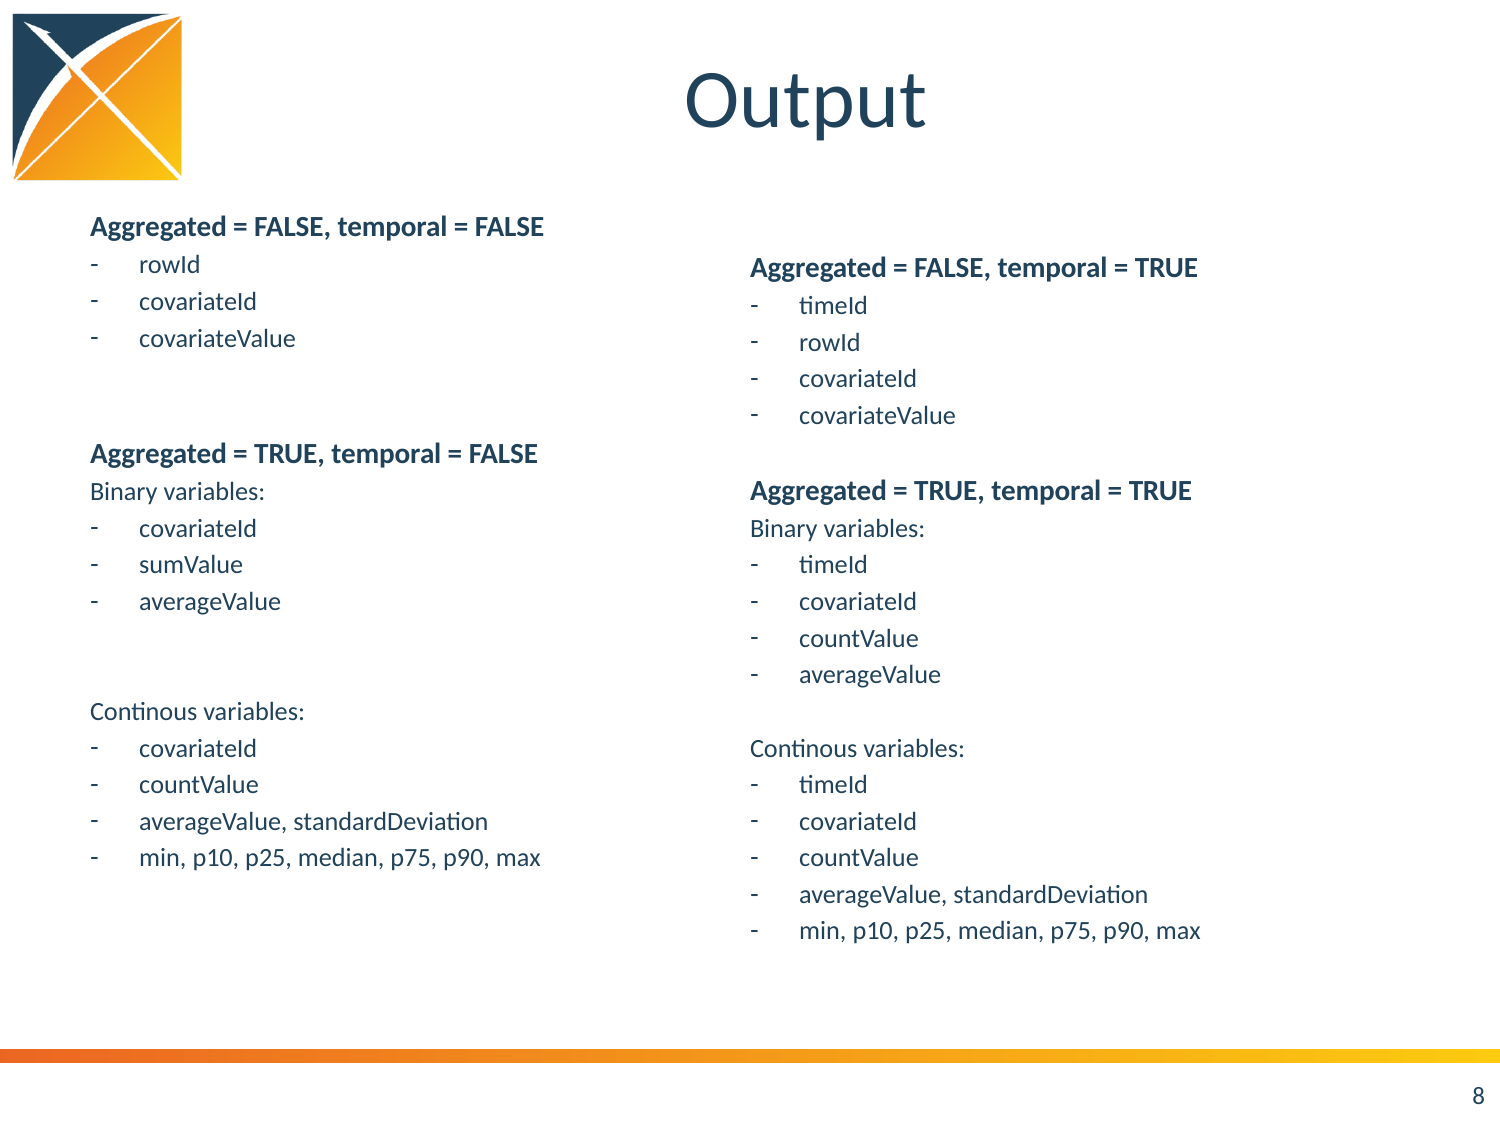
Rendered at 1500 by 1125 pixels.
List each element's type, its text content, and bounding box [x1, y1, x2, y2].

slide_number 8 [1149, 1065, 1500, 1125]
title Output [187, 24, 1425, 163]
picture [0, 0, 206, 200]
list Aggregated = FALSE, temporal = FALSE rowId covariateId covariateValue Aggregated = TRUE, temporal = FALSE Binary variables: covariateId sumValue averageValue Continous variables: covariateId countValue averageValue, standardDeviation min, p10, p25, median, p75, p90, max Aggregated = FALSE, temporal = TRUE timeId rowId covariateId covariateValue Aggregated = TRUE, temporal = TRUE Binary variables: timeId covariateId countValue averageValue Continous variables: timeId covariateId countValue averageValue, standardDeviation min, p10, p25, median, p75, p90, max [75, 200, 1425, 975]
